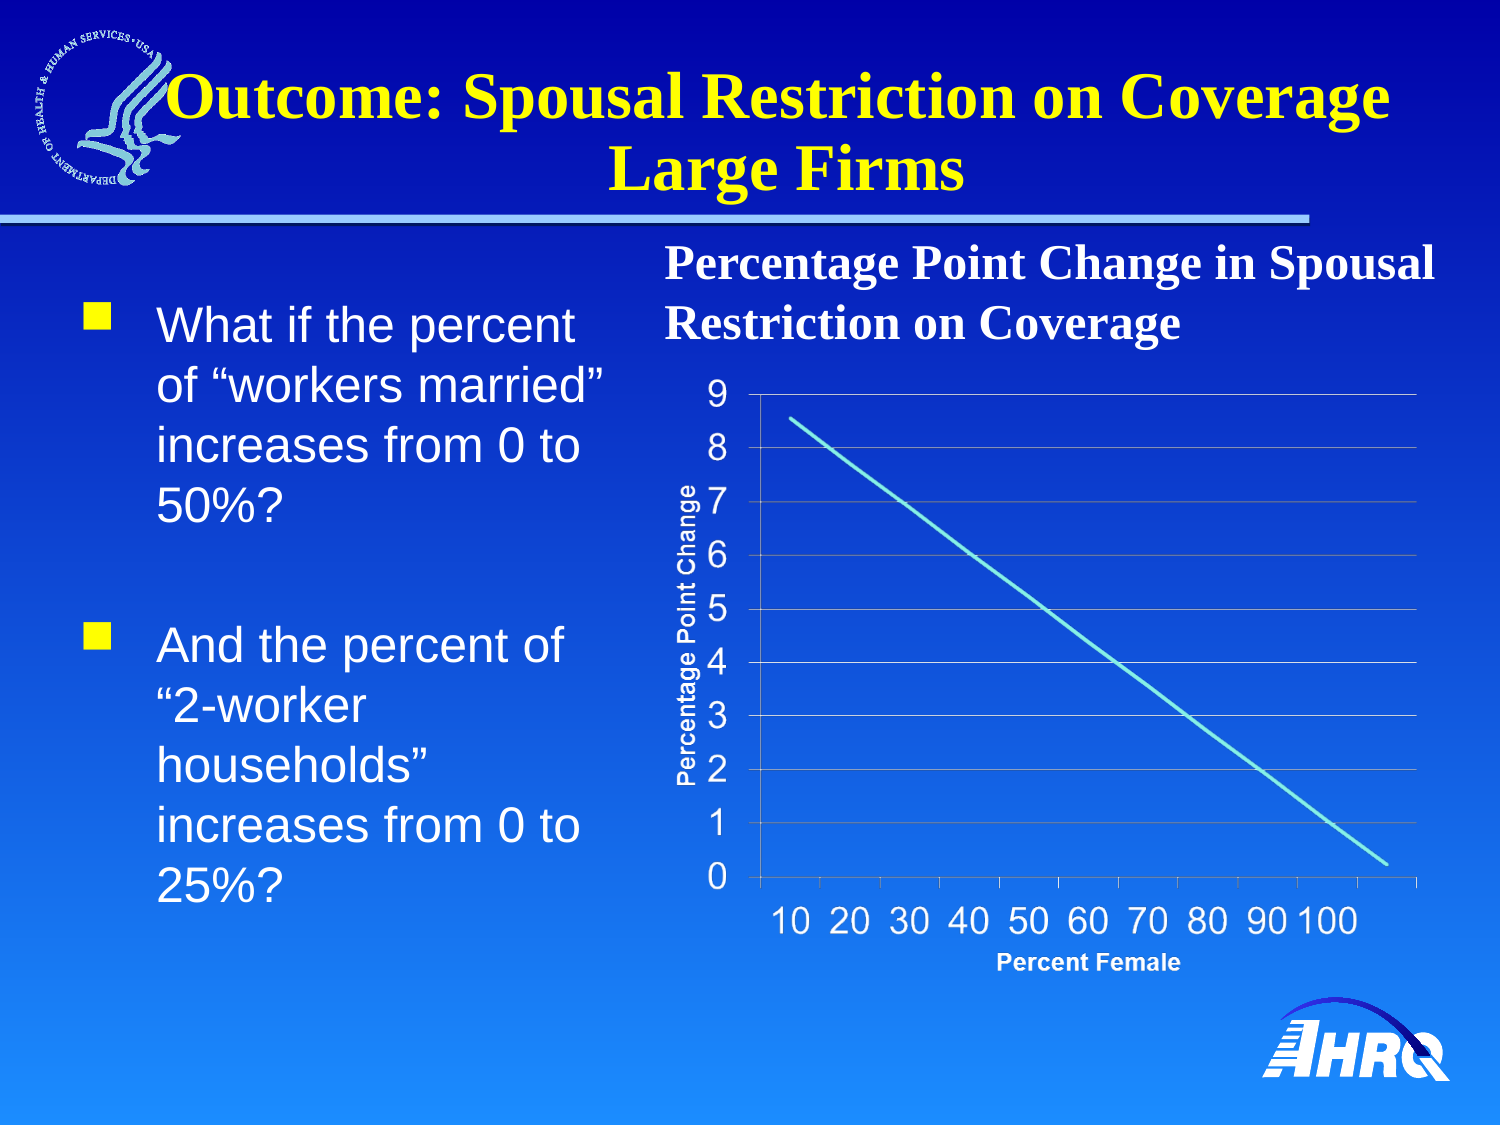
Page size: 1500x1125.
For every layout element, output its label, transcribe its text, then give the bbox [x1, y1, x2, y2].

title Outcome: Spousal Restriction on Coverage Large Firms [111, 24, 1463, 214]
list Percentage Point Change in Spousal Restriction on Coverage [649, 248, 1472, 358]
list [637, 355, 1447, 1011]
picture [16, 12, 196, 210]
list What if the percent of “workers married” increases from 0 to 50%? And the percent of “2-worker households” increases from 0 to 25%? [64, 284, 641, 929]
